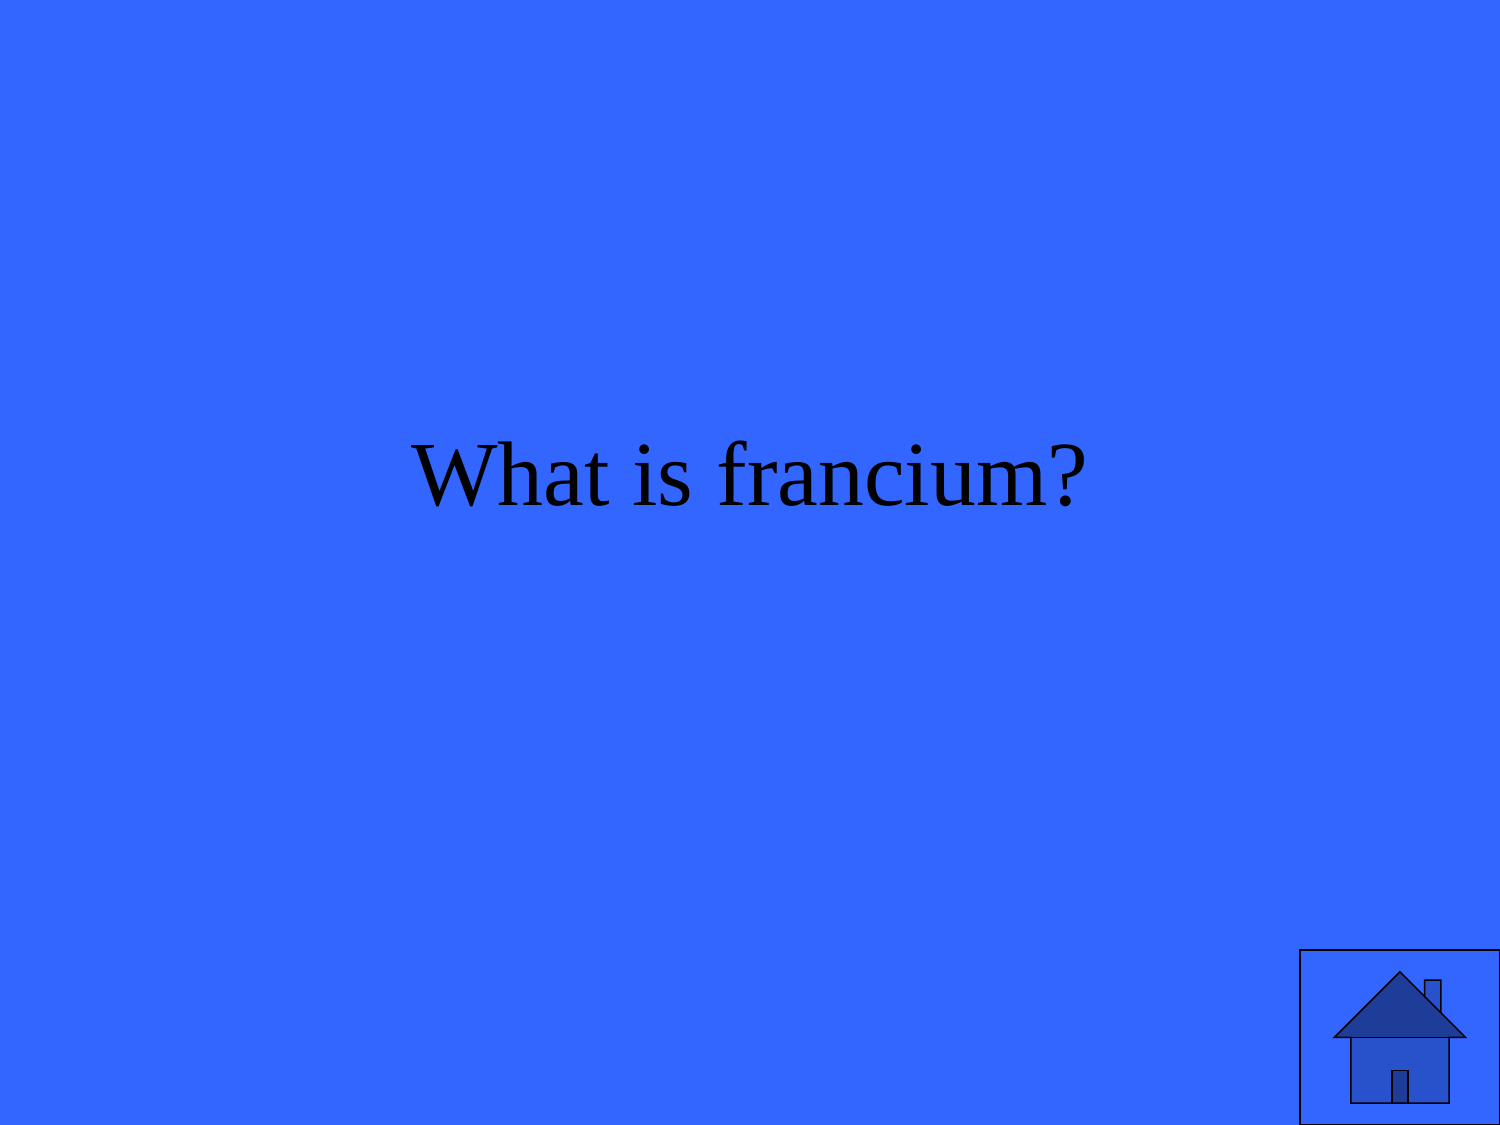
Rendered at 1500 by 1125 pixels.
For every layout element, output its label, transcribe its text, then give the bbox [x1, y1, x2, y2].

text_box [1299, 950, 1500, 1125]
title What is francium? [112, 374, 1388, 563]
